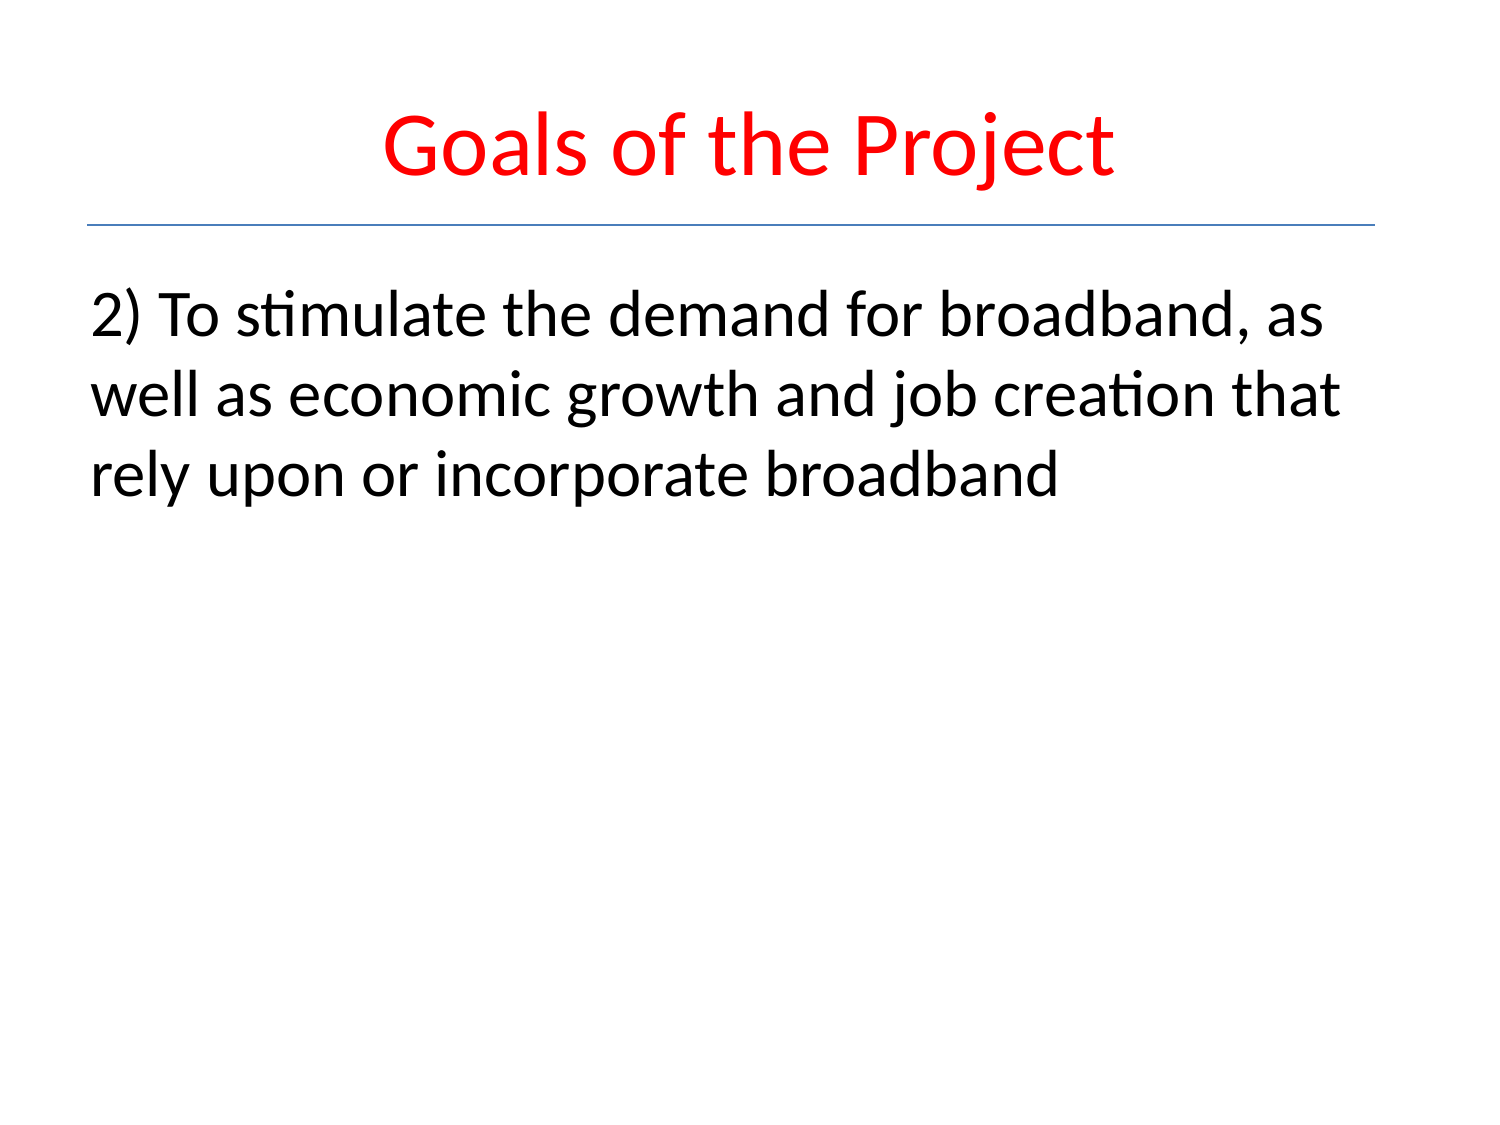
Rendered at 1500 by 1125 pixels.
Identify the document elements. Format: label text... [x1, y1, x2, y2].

list 2) To stimulate the demand for broadband, as well as economic growth and job creation that rely upon or incorporate broadband [75, 262, 1425, 1005]
title Goals of the Project [75, 45, 1425, 233]
